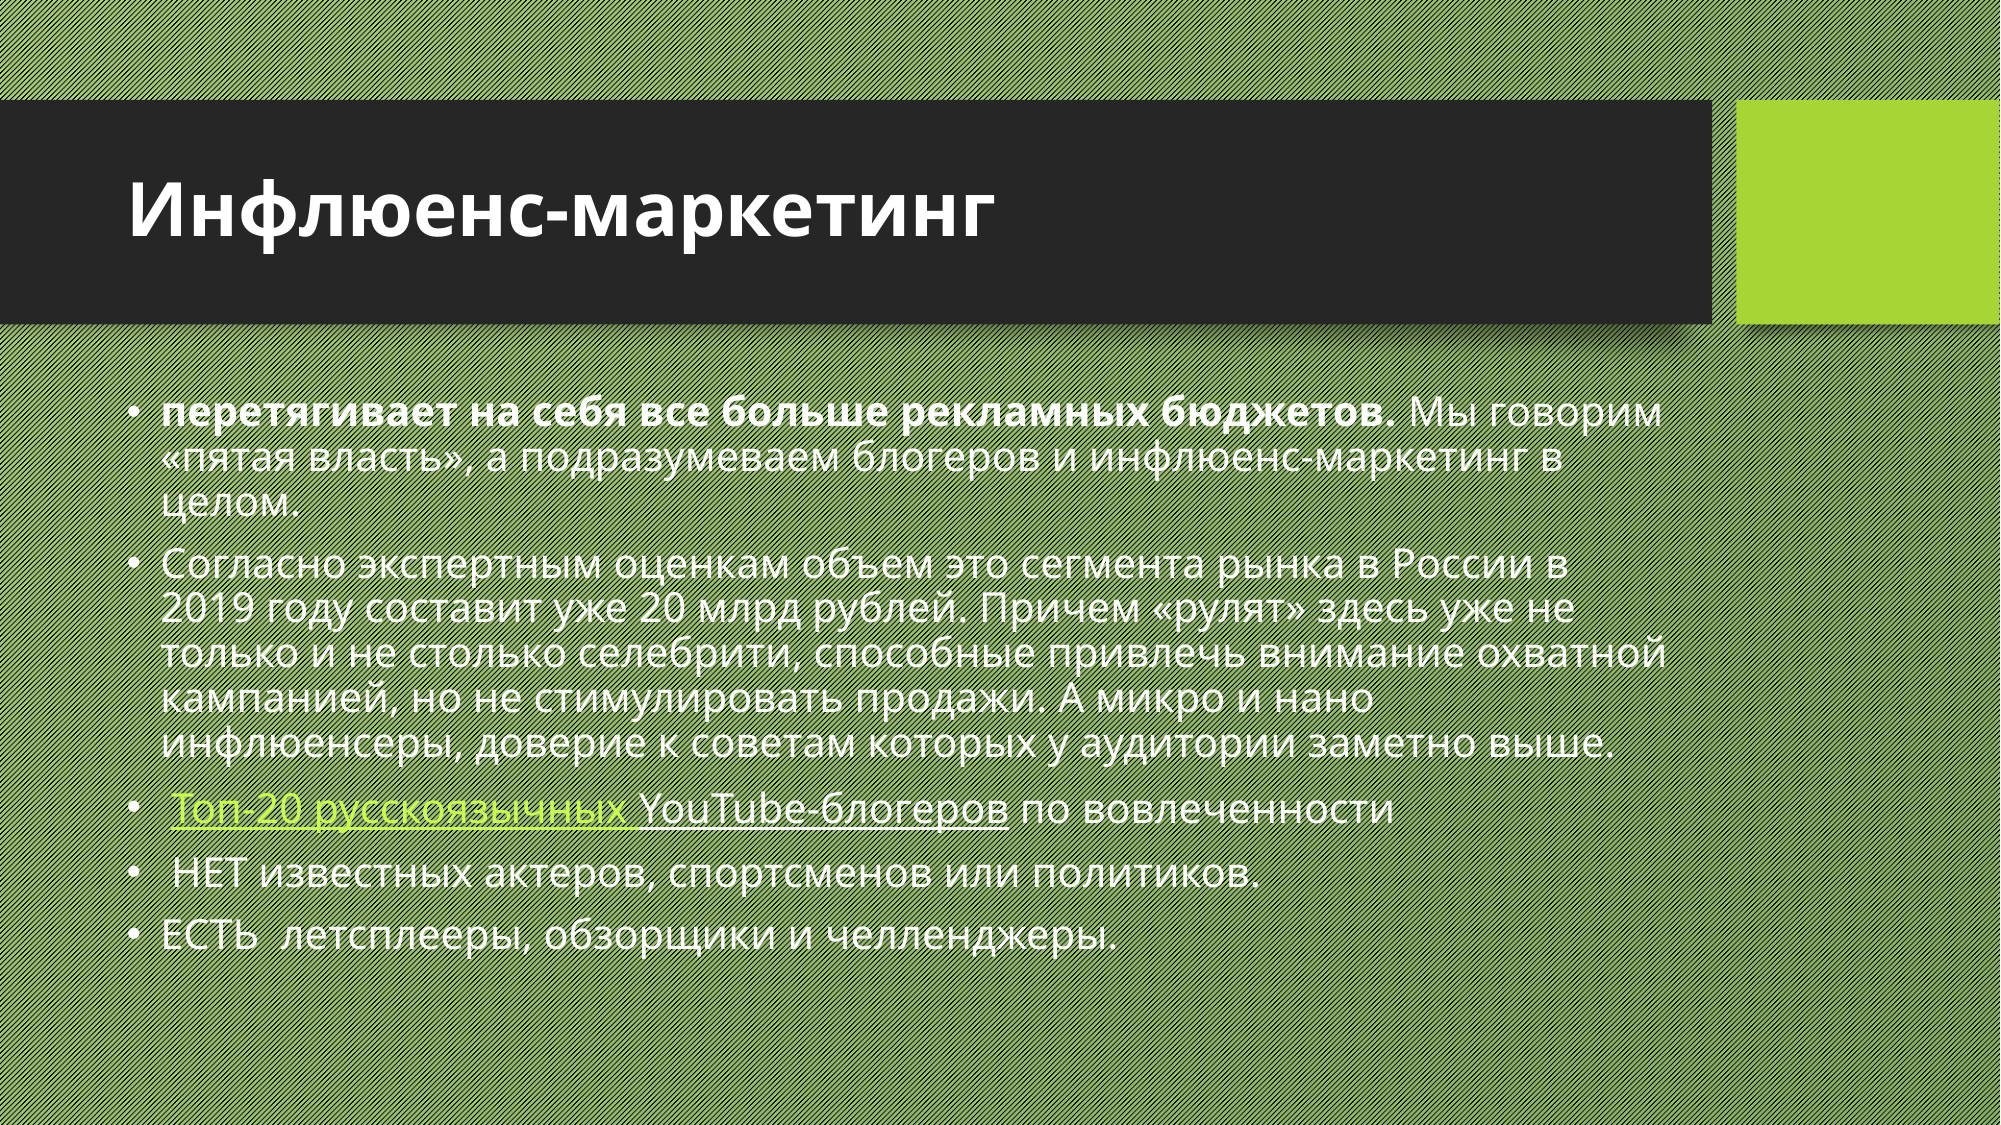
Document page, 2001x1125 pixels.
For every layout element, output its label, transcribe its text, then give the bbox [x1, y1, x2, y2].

list перетягивает на себя все больше рекламных бюджетов. Мы говорим «пятая власть», а подразумеваем блогеров и инфлюенс-маркетинг в целом. Согласно экспертным оценкам объем это сегмента рынка в России в 2019 году составит уже 20 млрд рублей. Причем «рулят» здесь уже не только и не столько селебрити, способные привлечь внимание охватной кампанией, но не стимулировать продажи. А микро и нано инфлюенсеры, доверие к советам которых у аудитории заметно выше. Топ-20 русскоязычных YouTube-блогеров по вовлеченности НЕТ известных актеров, спортсменов или политиков. ЕСТЬ летсплееры, обзорщики и челленджеры. [111, 383, 1689, 974]
picture [0, 0, 2000, 1125]
title Инфлюенс-маркетинг [111, 123, 1690, 301]
